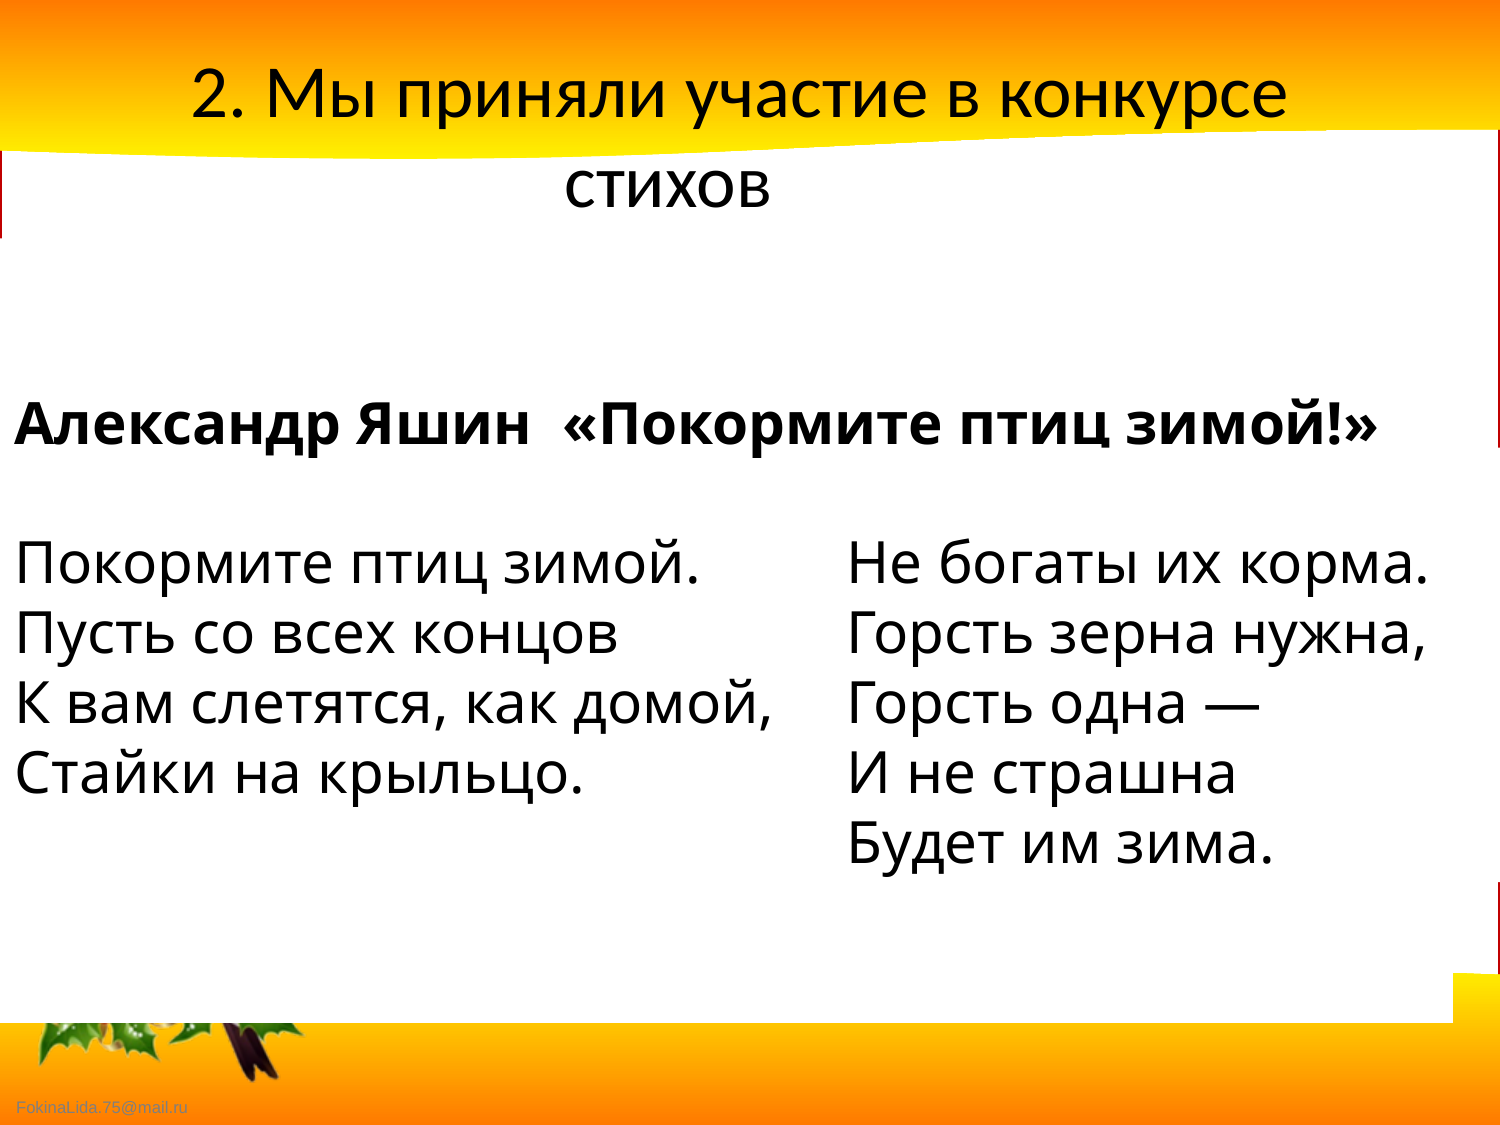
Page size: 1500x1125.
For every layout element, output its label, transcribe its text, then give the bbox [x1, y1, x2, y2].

picture [0, 1023, 357, 1125]
text_box Не богаты их корма. Горсть зерна нужна, Горсть одна — И не страшна Будет им зима. [832, 447, 1500, 883]
text_box 2. Мы приняли участие в конкурсе стихов [175, 35, 1347, 340]
text_box Александр Яшин «Покормите птиц зимой!» Покормите птиц зимой. Пусть со всех концов К вам слетятся, как домой, Стайки на крыльцо. [0, 238, 1453, 1023]
